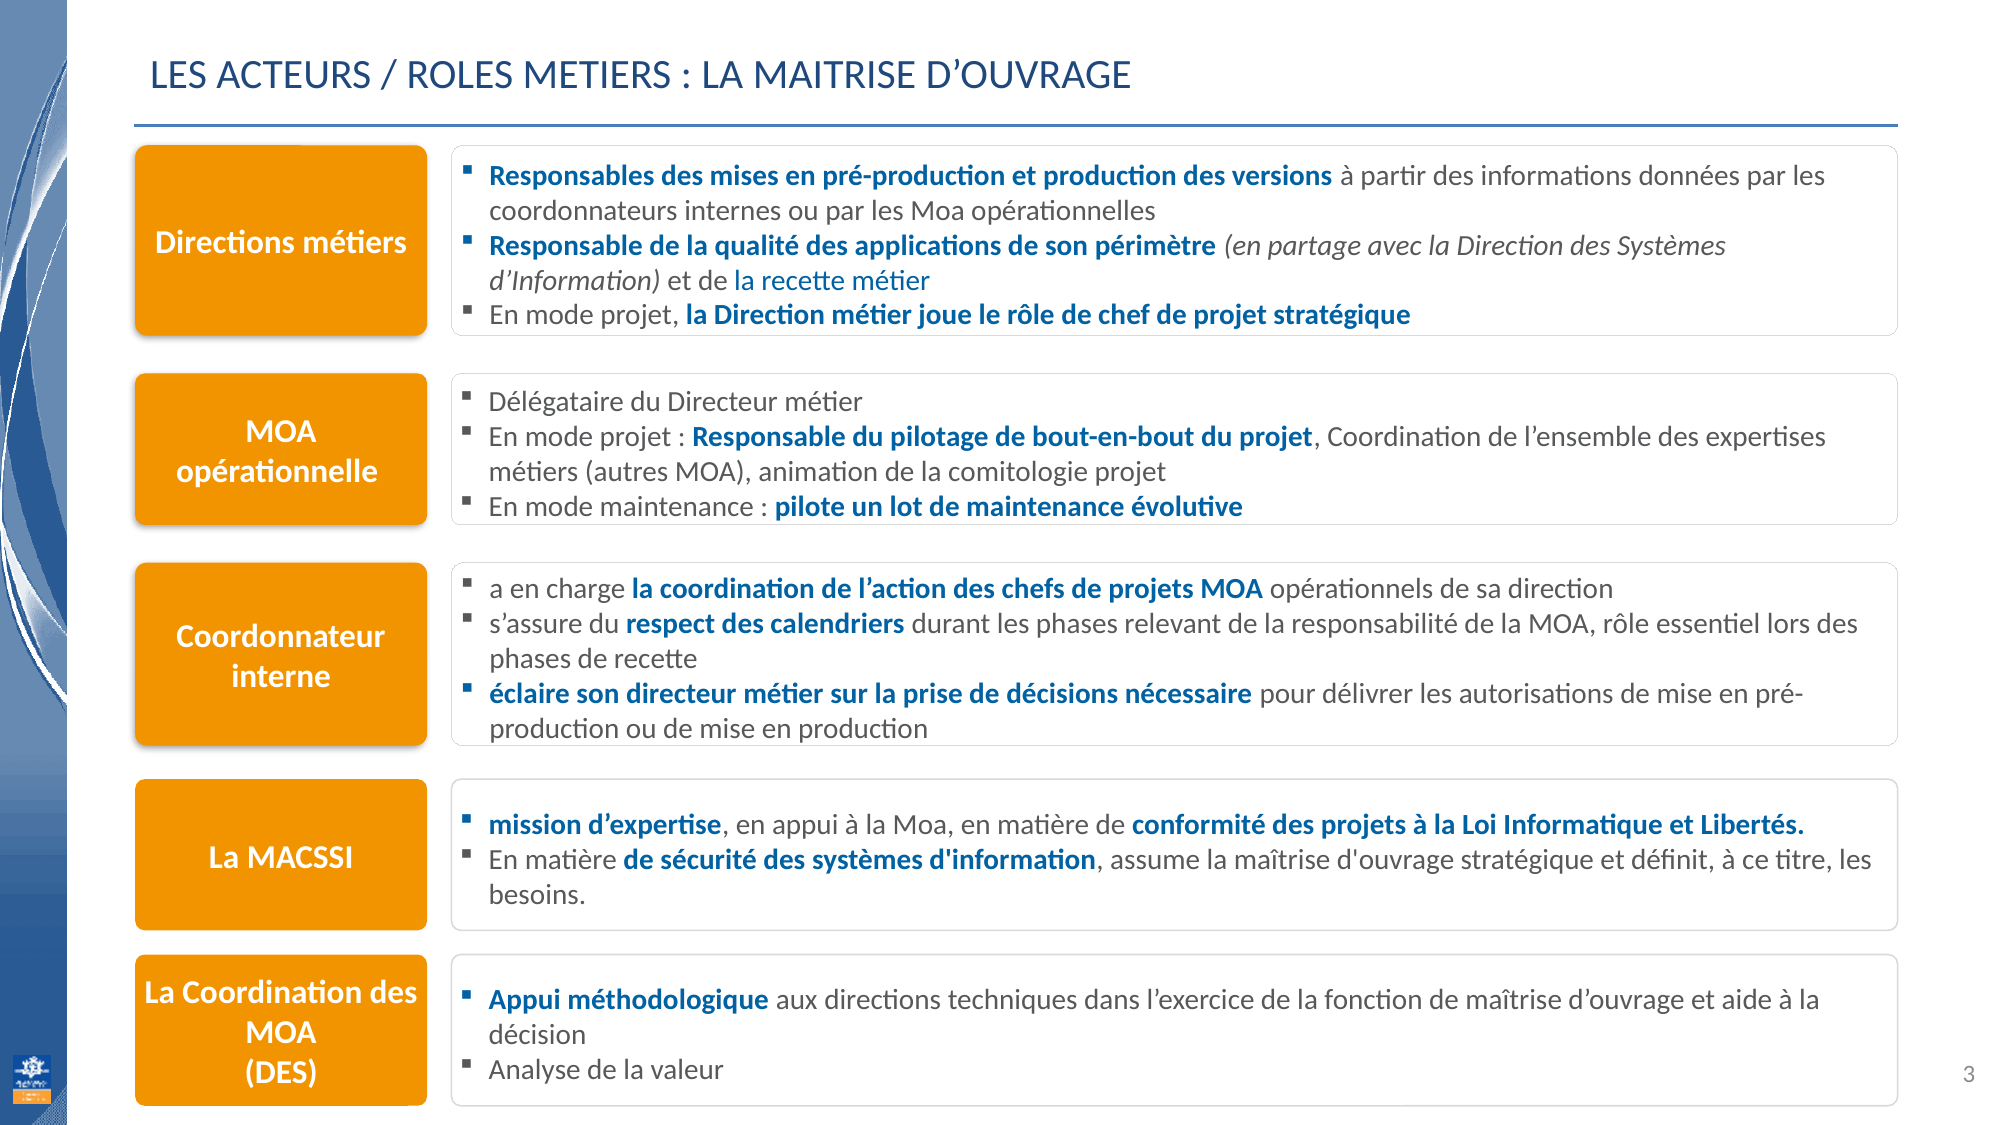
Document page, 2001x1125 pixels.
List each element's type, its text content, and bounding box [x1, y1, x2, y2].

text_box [134, 778, 1898, 931]
slide_number 3 [1921, 1042, 1991, 1103]
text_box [134, 954, 1898, 1107]
title LES ACTEURS / RoLES METIERS : la maitrise d’ouvrage [135, 19, 1898, 126]
picture [13, 1055, 51, 1104]
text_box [134, 145, 1898, 336]
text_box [134, 562, 1898, 746]
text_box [134, 373, 1898, 526]
